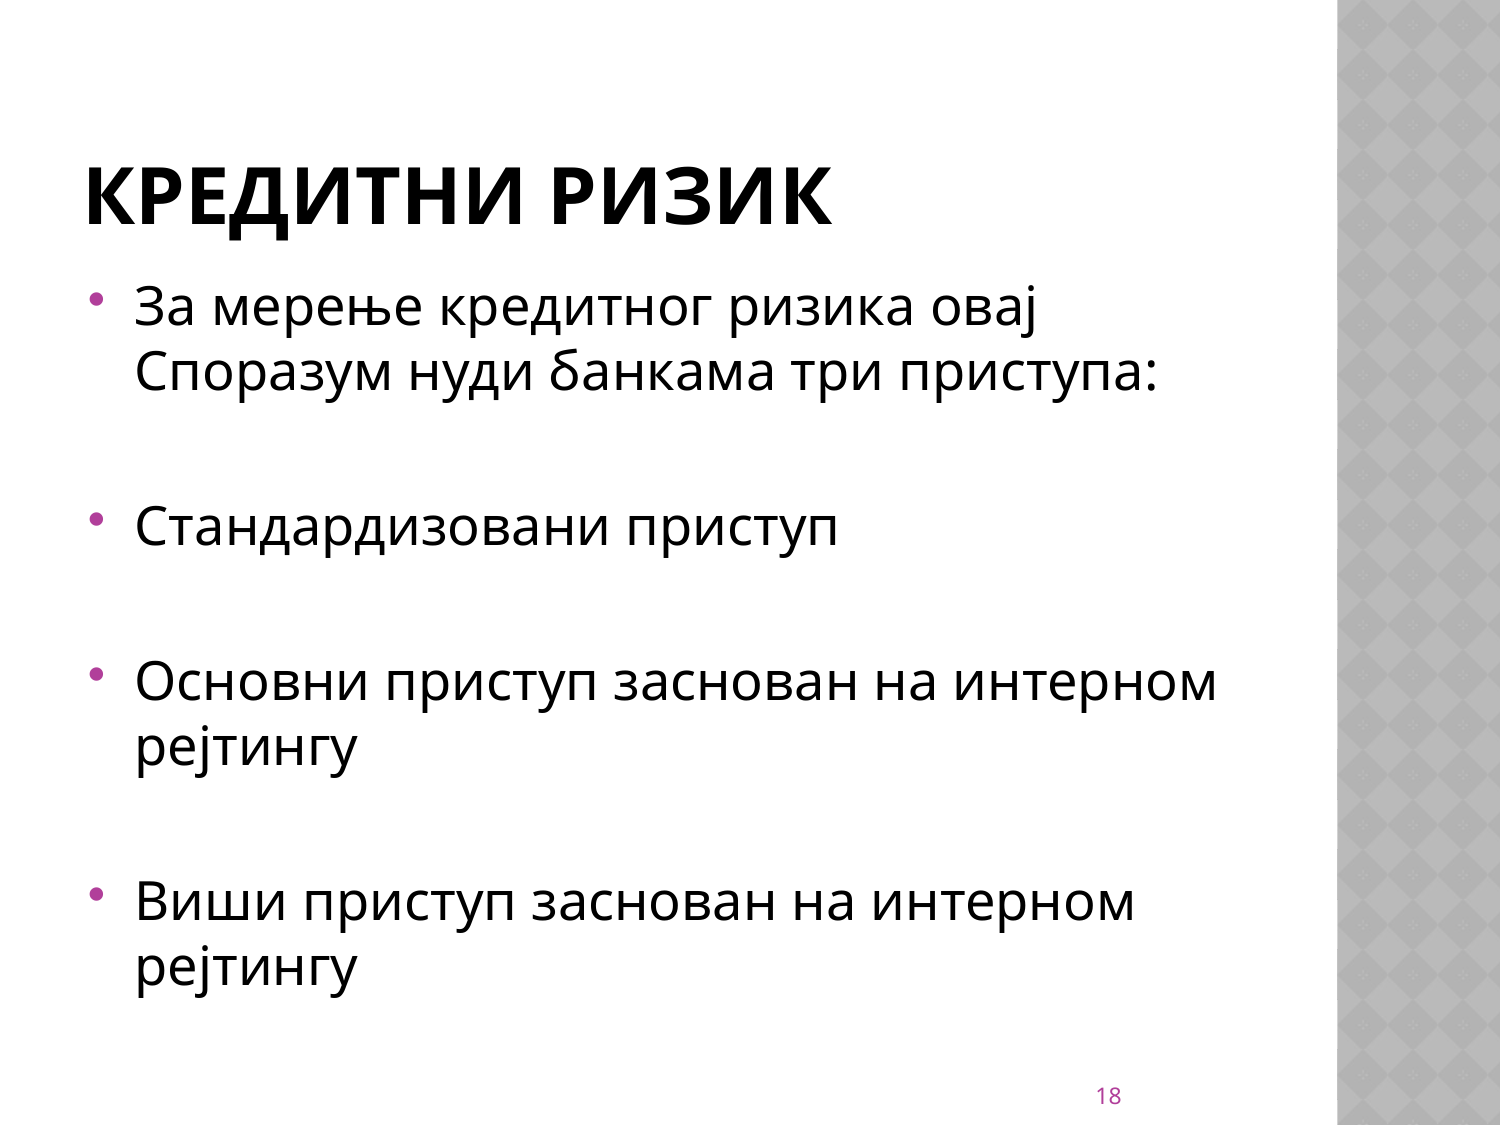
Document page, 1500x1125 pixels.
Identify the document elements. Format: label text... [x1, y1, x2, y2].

list За мерење кредитног ризика овај Споразум нуди банкама три приступа: Стандардизовани приступ Основни приступ заснован на интерном рејтингу Виши приступ заснован на интерном рејтингу [75, 264, 1263, 1059]
title Кредитни ризик [75, 52, 1263, 240]
slide_number 18 [1025, 1075, 1122, 1113]
